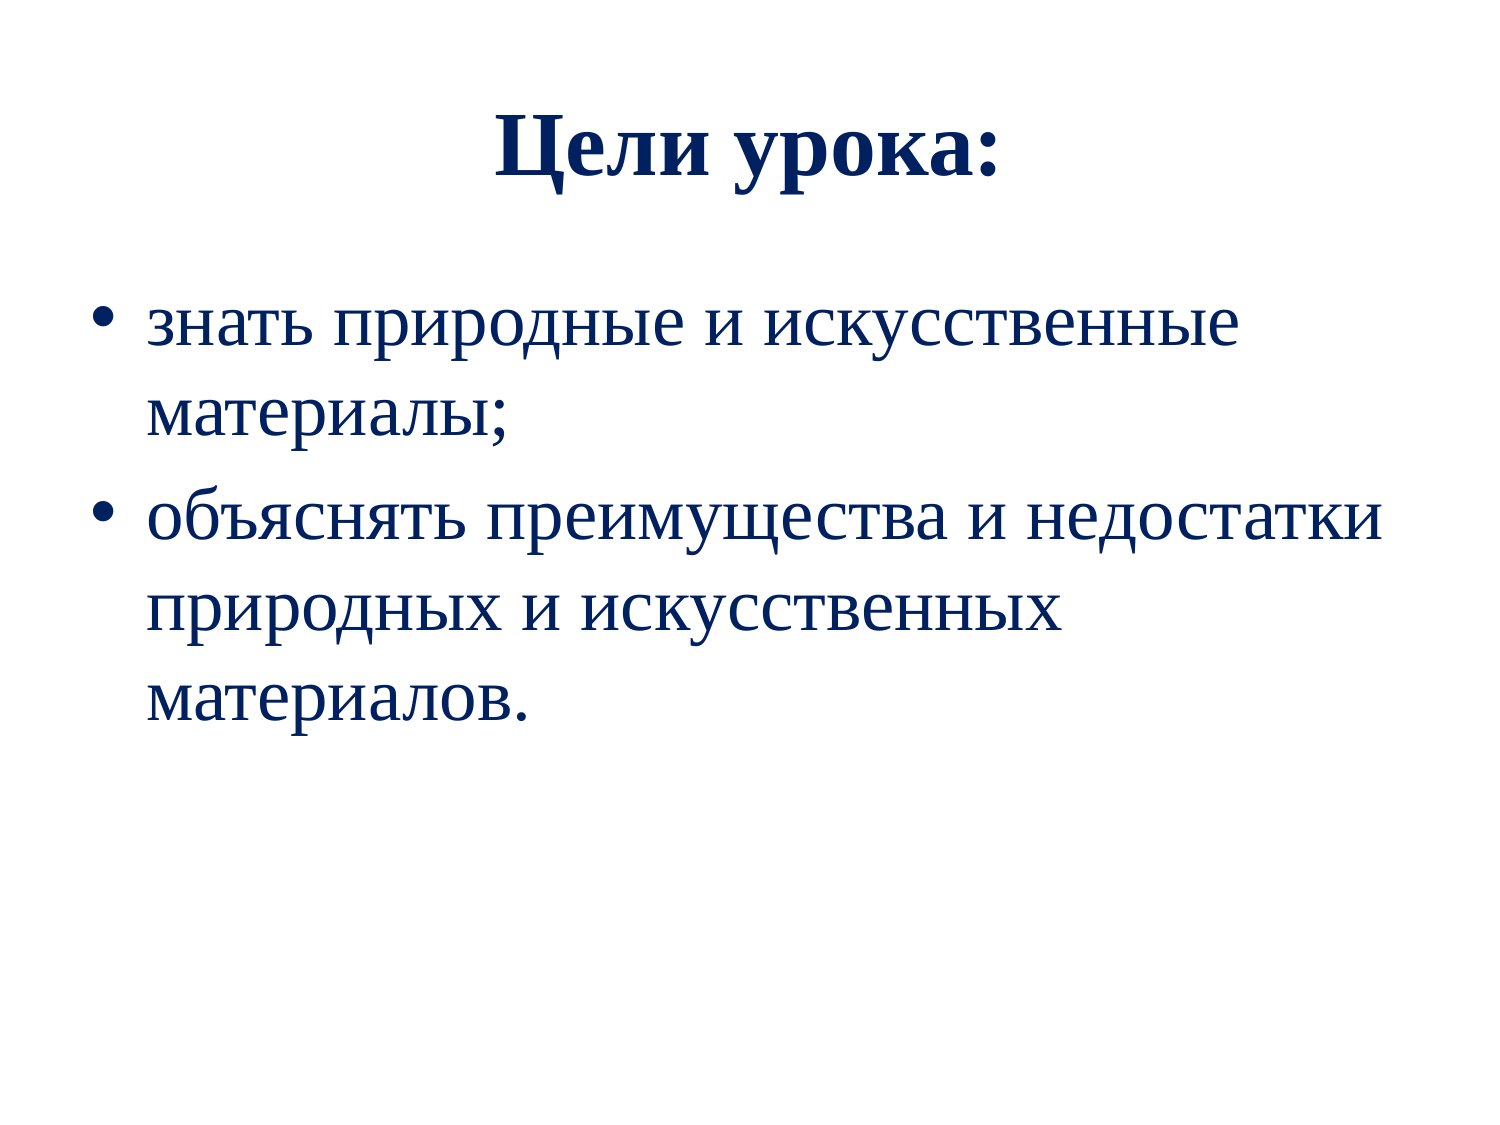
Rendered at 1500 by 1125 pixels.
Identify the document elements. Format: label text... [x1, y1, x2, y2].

title Цели урока: [75, 45, 1425, 233]
list знать природные и искусственные материалы; объяснять преимущества и недостатки природных и искусственных материалов. [75, 262, 1425, 1005]
